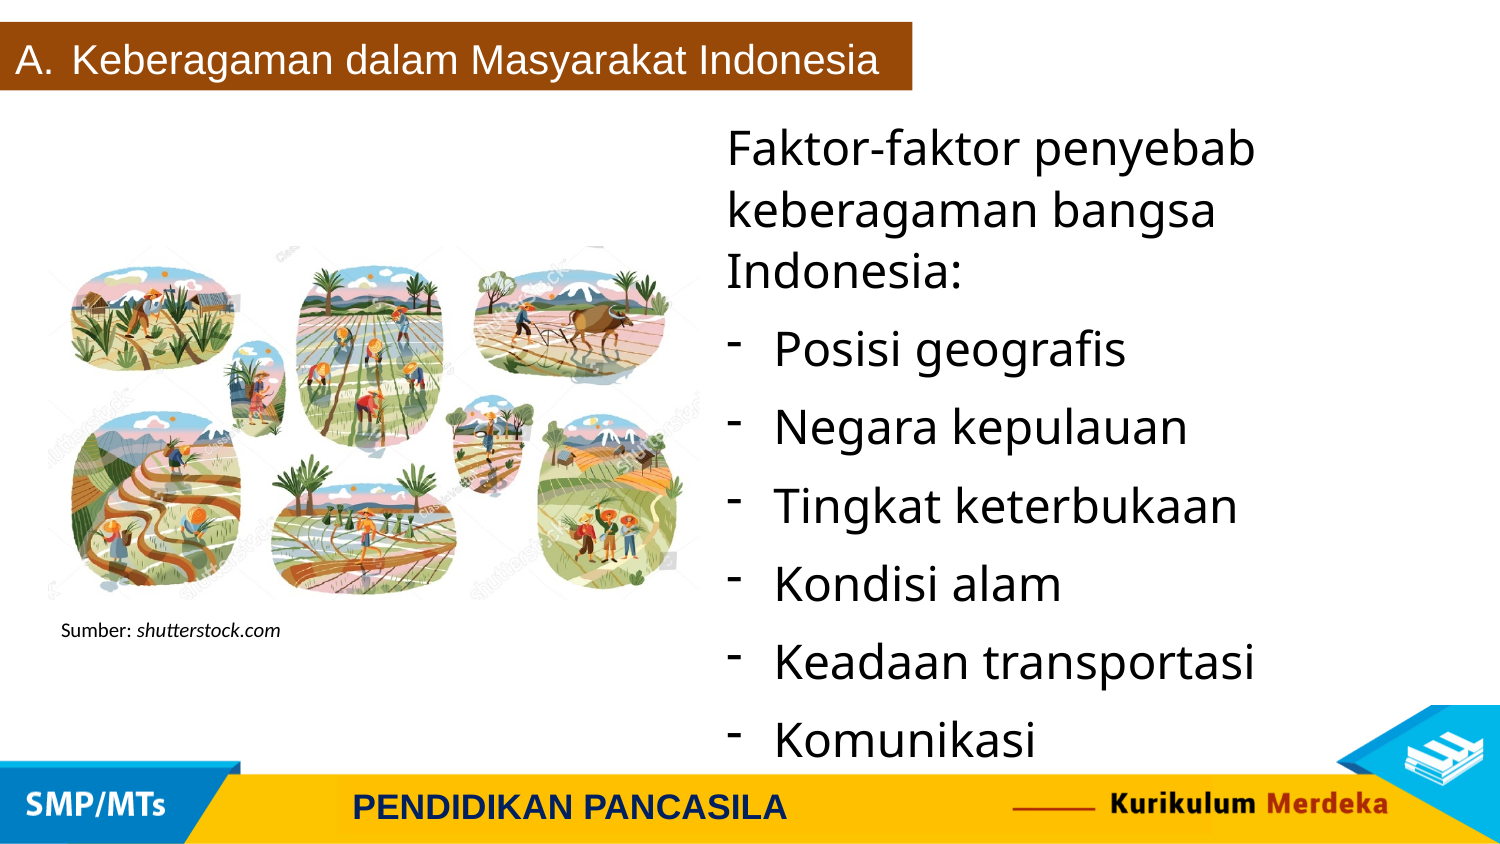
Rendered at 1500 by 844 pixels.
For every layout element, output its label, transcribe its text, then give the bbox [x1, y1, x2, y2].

text_box Keberagaman dalam Masyarakat Indonesia [0, 20, 914, 93]
text_box Faktor-faktor penyebab keberagaman bangsa Indonesia: Posisi geografis Negara kepulauan Tingkat keterbukaan Kondisi alam Keadaan transportasi Komunikasi [636, 106, 1450, 704]
text_box Sumber: shutterstock.com [46, 609, 334, 650]
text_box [0, 705, 1500, 844]
picture [47, 246, 700, 601]
